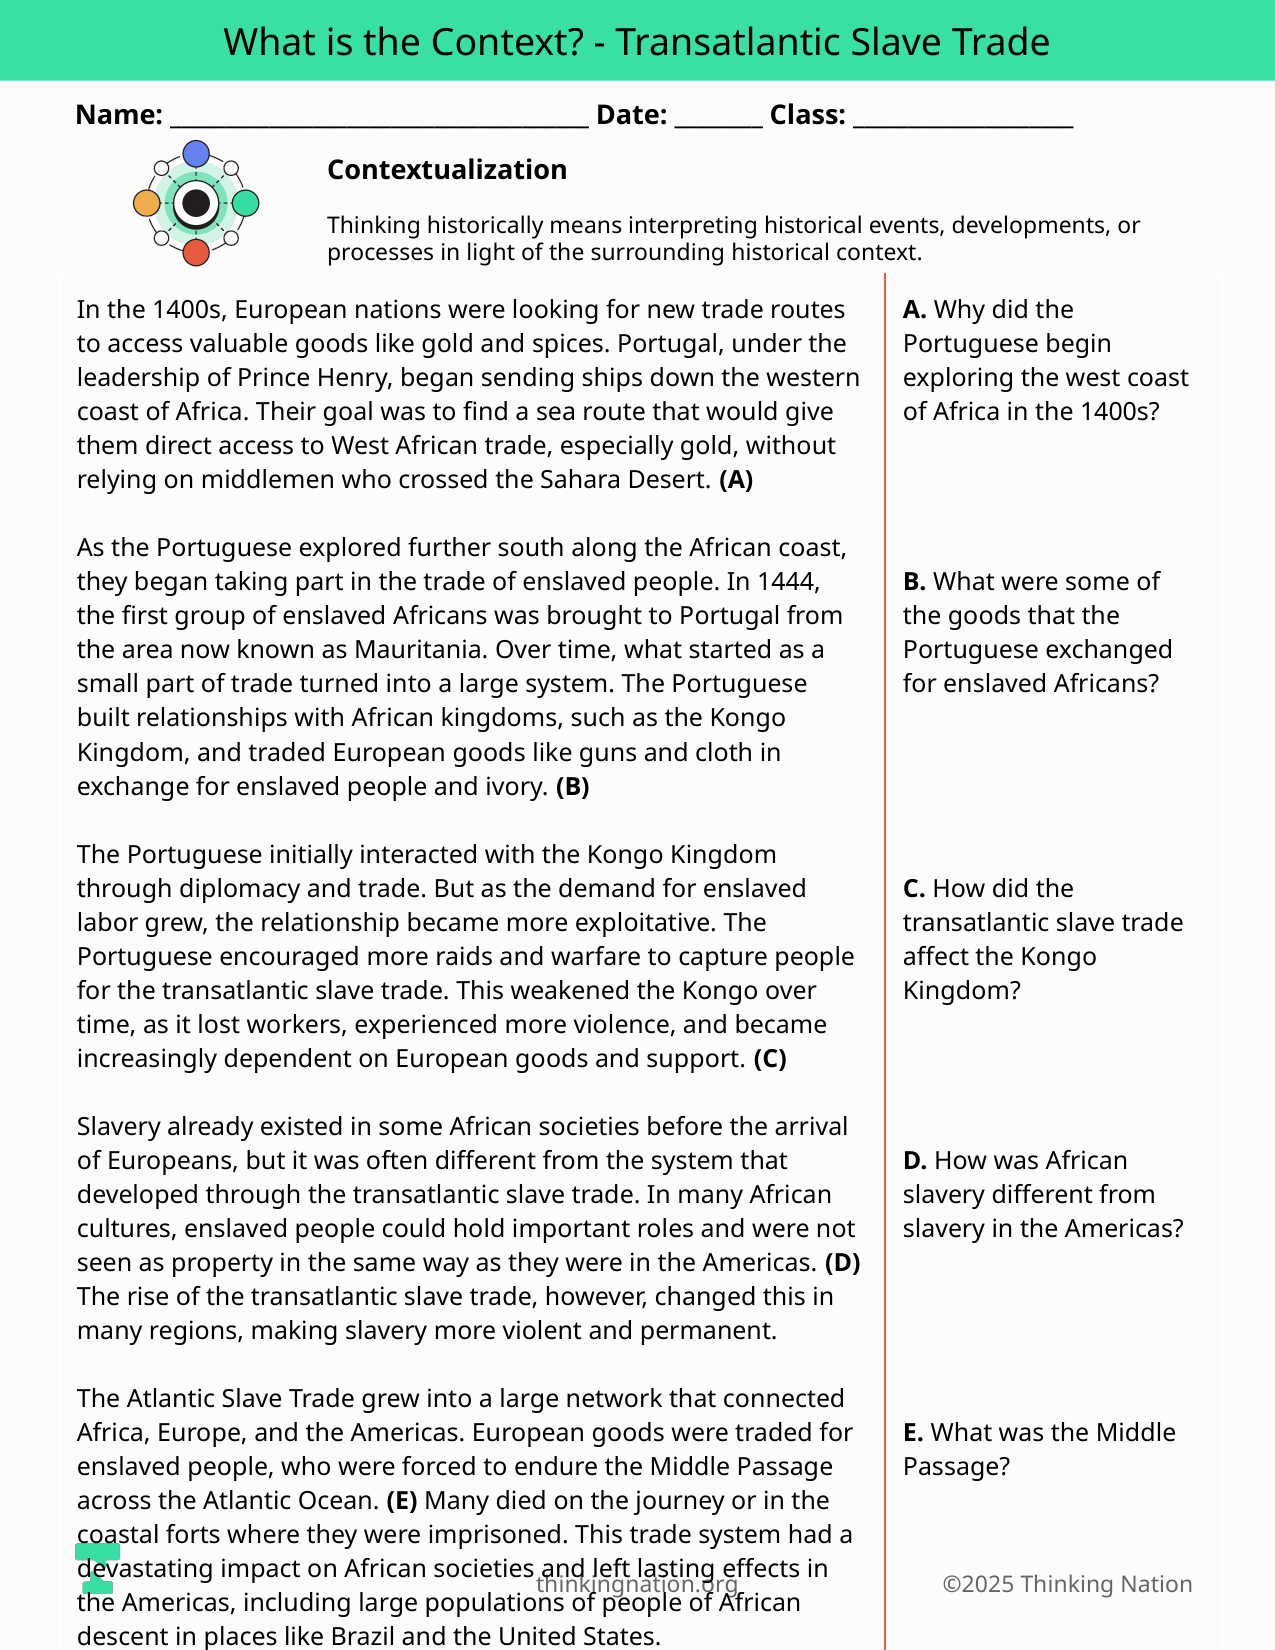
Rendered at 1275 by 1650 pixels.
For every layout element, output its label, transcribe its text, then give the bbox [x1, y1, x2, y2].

text_box Name: ______________________________________ Date: ________ Class: ____________________ [58, 81, 1275, 144]
table_header In the 1400s, European nations were looking for new trade routes to access valuable goods like gold and spices. Portugal, under the leadership of Prince Henry, began sending ships down the western coast of Africa. Their goal was to find a sea route that would give them direct access to West African trade, especially gold, without relying on middlemen who crossed the Sahara Desert. (A) As the Portuguese explored further south along the African coast, they began taking part in the trade of enslaved people. In 1444, the first group of enslaved Africans was brought to Portugal from the area now known as Mauritania. Over time, what started as a small part of trade turned into a large system. The Portuguese built relationships with African kingdoms, such as the Kongo Kingdom, and traded European goods like guns and cloth in exchange for enslaved people and ivory. (B) The Portuguese initially interacted with the Kongo Kingdom through diplomacy and trade. But as the demand for enslaved labor grew, the relationship became more exploitative. The Portuguese encouraged more raids and warfare to capture people for the transatlantic slave trade. This weakened the Kongo over time, as it lost workers, experienced more violence, and became increasingly dependent on European goods and support. (C) Slavery already existed in some African societies before the arrival of Europeans, but it was often different from the system that developed through the transatlantic slave trade. In many African cultures, enslaved people could hold important roles and were not seen as property in the same way as they were in the Americas. (D) The rise of the transatlantic slave trade, however, changed this in many regions, making slavery more violent and permanent. The Atlantic Slave Trade grew into a large network that connected Africa, Europe, and the Americas. European goods were traded for enslaved people, who were forced to endure the Middle Passage across the Atlantic Ocean. (E) Many died on the journey or in the coastal forts where they were imprisoned. This trade system had a devastating impact on African societies and left lasting effects in the Americas, including large populations of people of African descent in places like Brazil and the United States. [60, 275, 884, 1650]
picture [113, 120, 279, 286]
table_header A. Why did the Portuguese begin exploring the west coast of Africa in the 1400s? B. What were some of the goods that the Portuguese exchanged for enslaved Africans? C. How did the transatlantic slave trade affect the Kongo Kingdom? D. How was African slavery different from slavery in the Americas? E. What was the Middle Passage? [886, 275, 1221, 1650]
text_box What is the Context? - Transatlantic Slave Trade [0, 0, 1275, 81]
picture [62, 1533, 133, 1604]
text_box Contextualization Thinking historically means interpreting historical events, developments, or processes in light of the surrounding historical context. [308, 144, 1201, 262]
